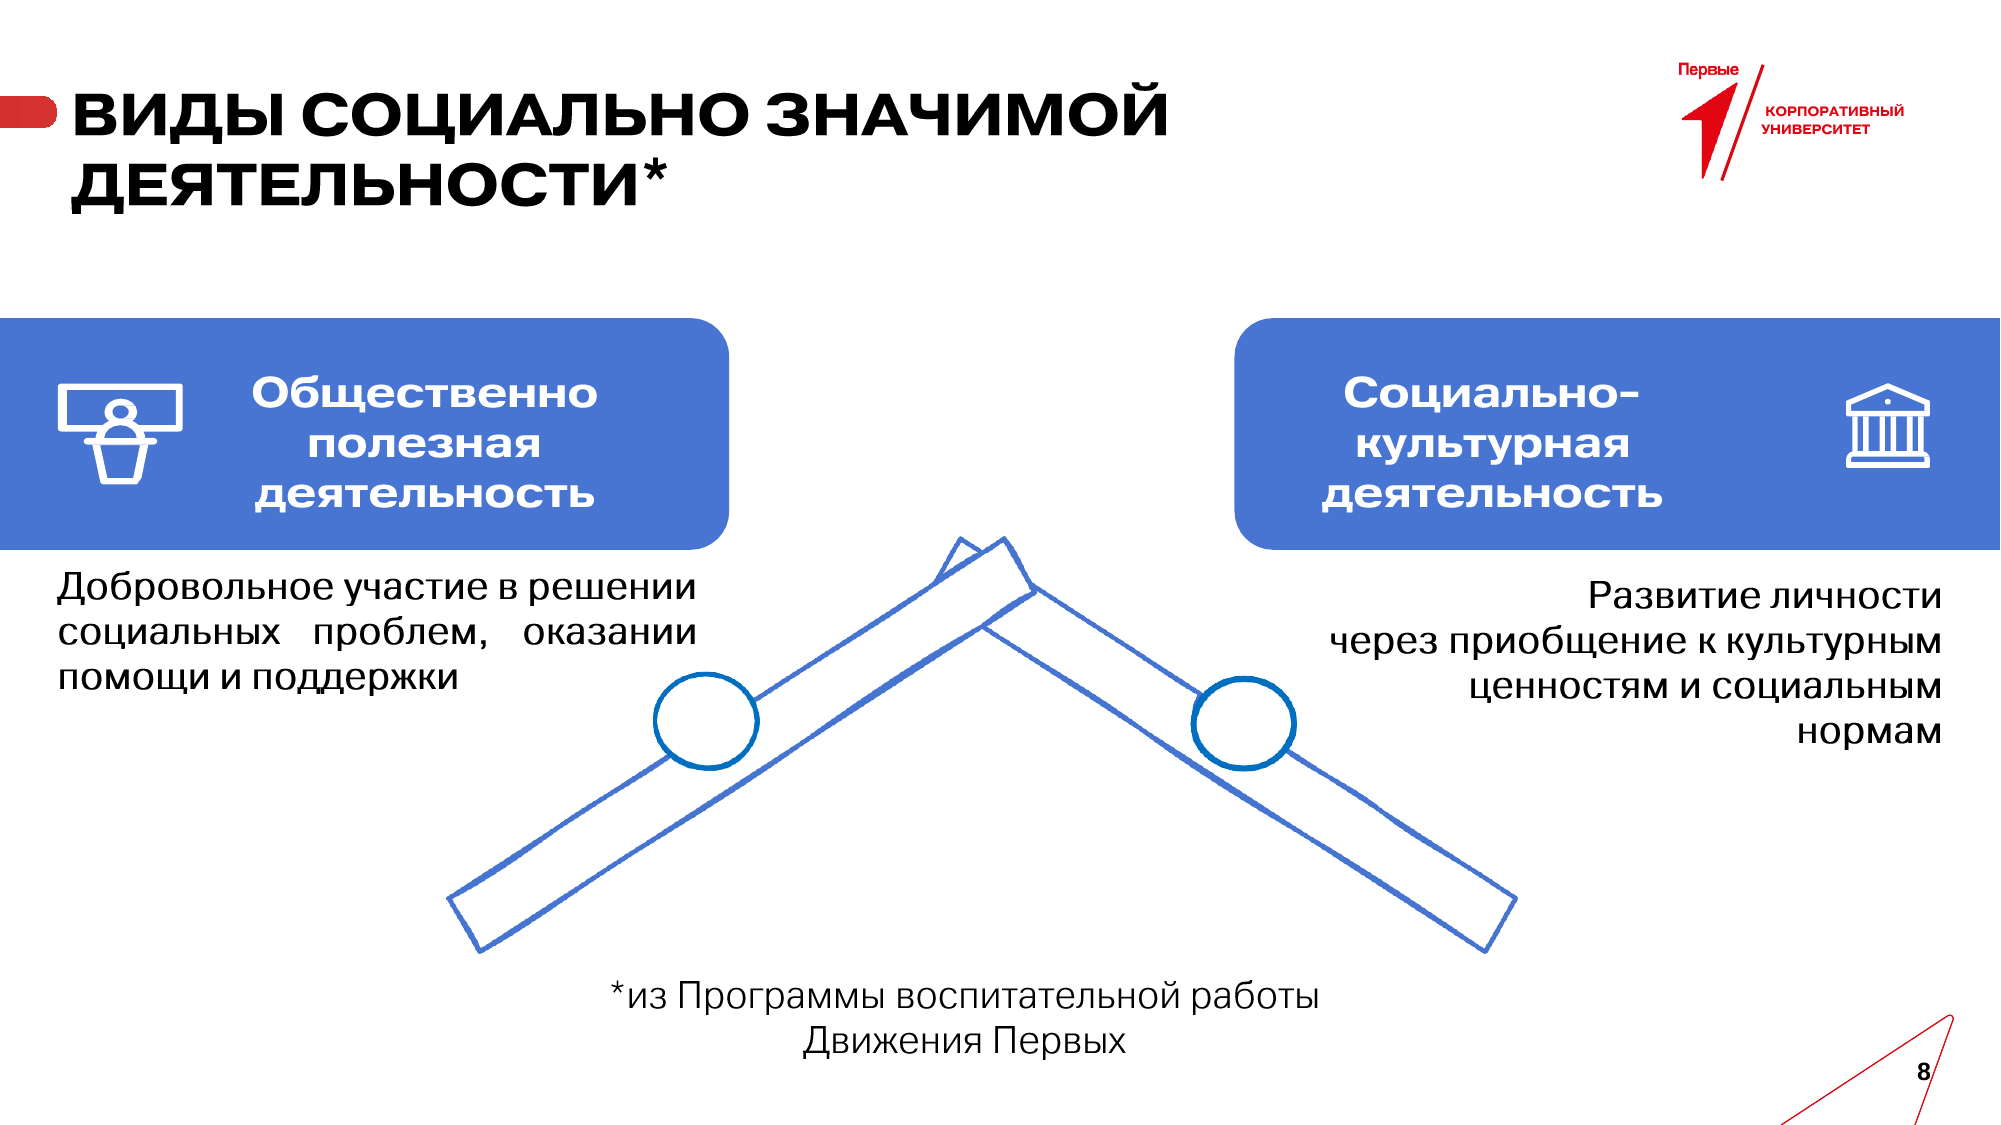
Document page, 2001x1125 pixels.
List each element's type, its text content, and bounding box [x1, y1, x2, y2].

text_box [57, 562, 721, 698]
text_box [1322, 366, 1691, 517]
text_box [1234, 317, 2000, 551]
picture [445, 535, 1518, 954]
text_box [251, 366, 630, 517]
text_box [1587, 571, 1964, 615]
picture [1765, 103, 1915, 119]
text_box [57, 383, 183, 485]
slide_number 8 [1910, 1055, 1954, 1125]
picture [1725, 140, 1739, 179]
text_box [0, 318, 730, 550]
picture [1678, 62, 1739, 179]
picture [1761, 121, 1880, 137]
picture [0, 96, 57, 128]
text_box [71, 78, 1231, 220]
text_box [1329, 616, 1973, 753]
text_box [608, 971, 1349, 1063]
